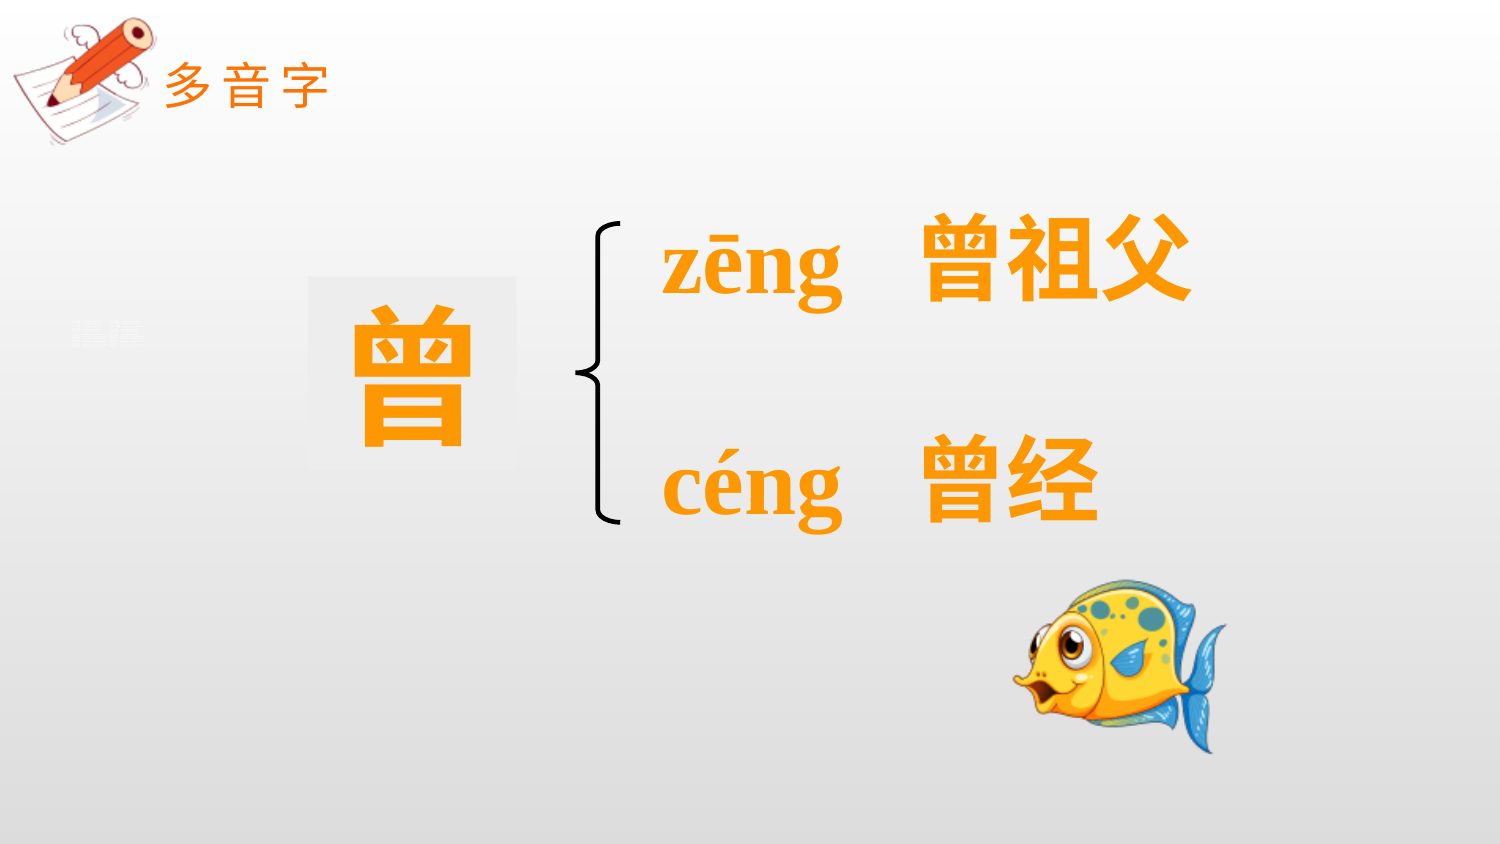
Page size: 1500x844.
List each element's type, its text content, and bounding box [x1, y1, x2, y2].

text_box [308, 223, 621, 523]
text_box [6, 0, 354, 164]
picture [977, 522, 1265, 809]
text_box céng 曾经 [650, 415, 1302, 540]
text_box zēng 曾祖父 [650, 194, 1302, 319]
